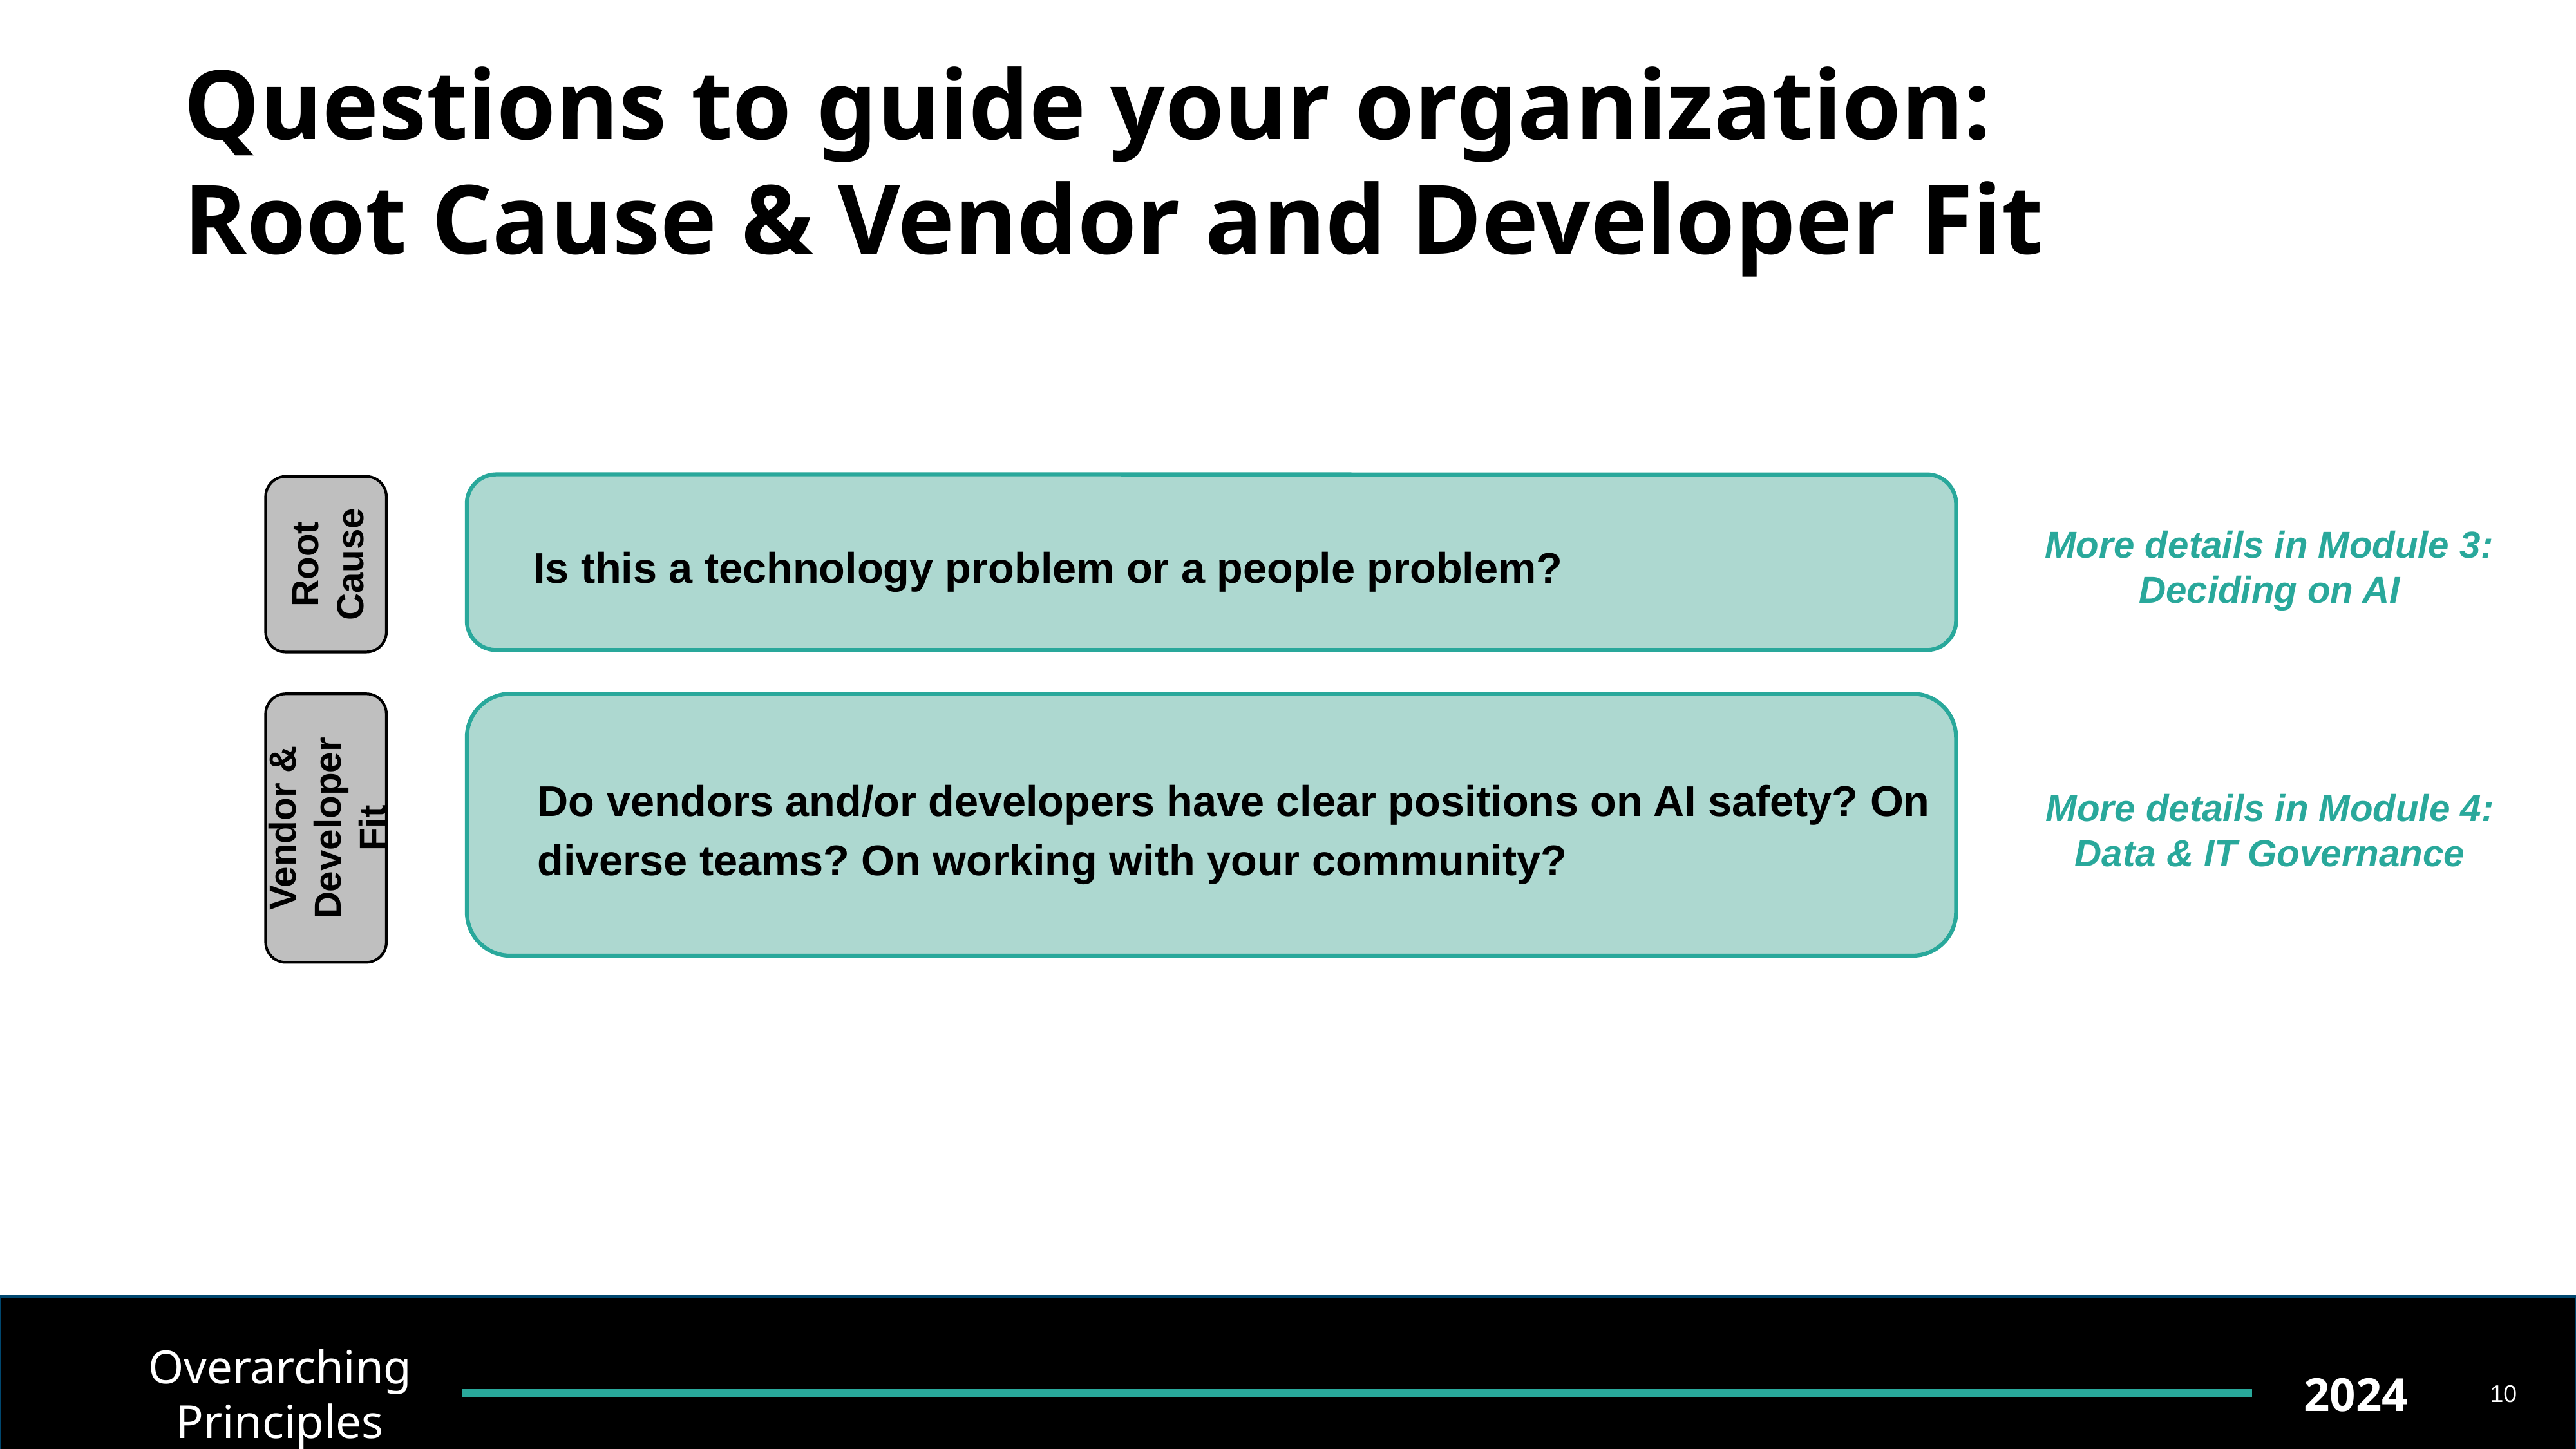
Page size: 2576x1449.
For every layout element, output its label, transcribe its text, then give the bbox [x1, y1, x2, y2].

text_box Do vendors and/or developers have clear positions on AI safety? On diverse teams? On working with your community? [466, 694, 1956, 956]
text_box Root Cause [264, 475, 388, 654]
text_box Vendor & Developer Fit [264, 692, 388, 964]
text_box More details in Module 4: Data & IT Governance [2027, 747, 2513, 911]
title Questions to guide your organization: Root Cause & Vendor and Developer Fit [178, 37, 2398, 279]
text_box Is this a technology problem or a people problem? [466, 474, 1956, 650]
text_box More details in Module 3: Deciding on AI [2024, 480, 2515, 651]
